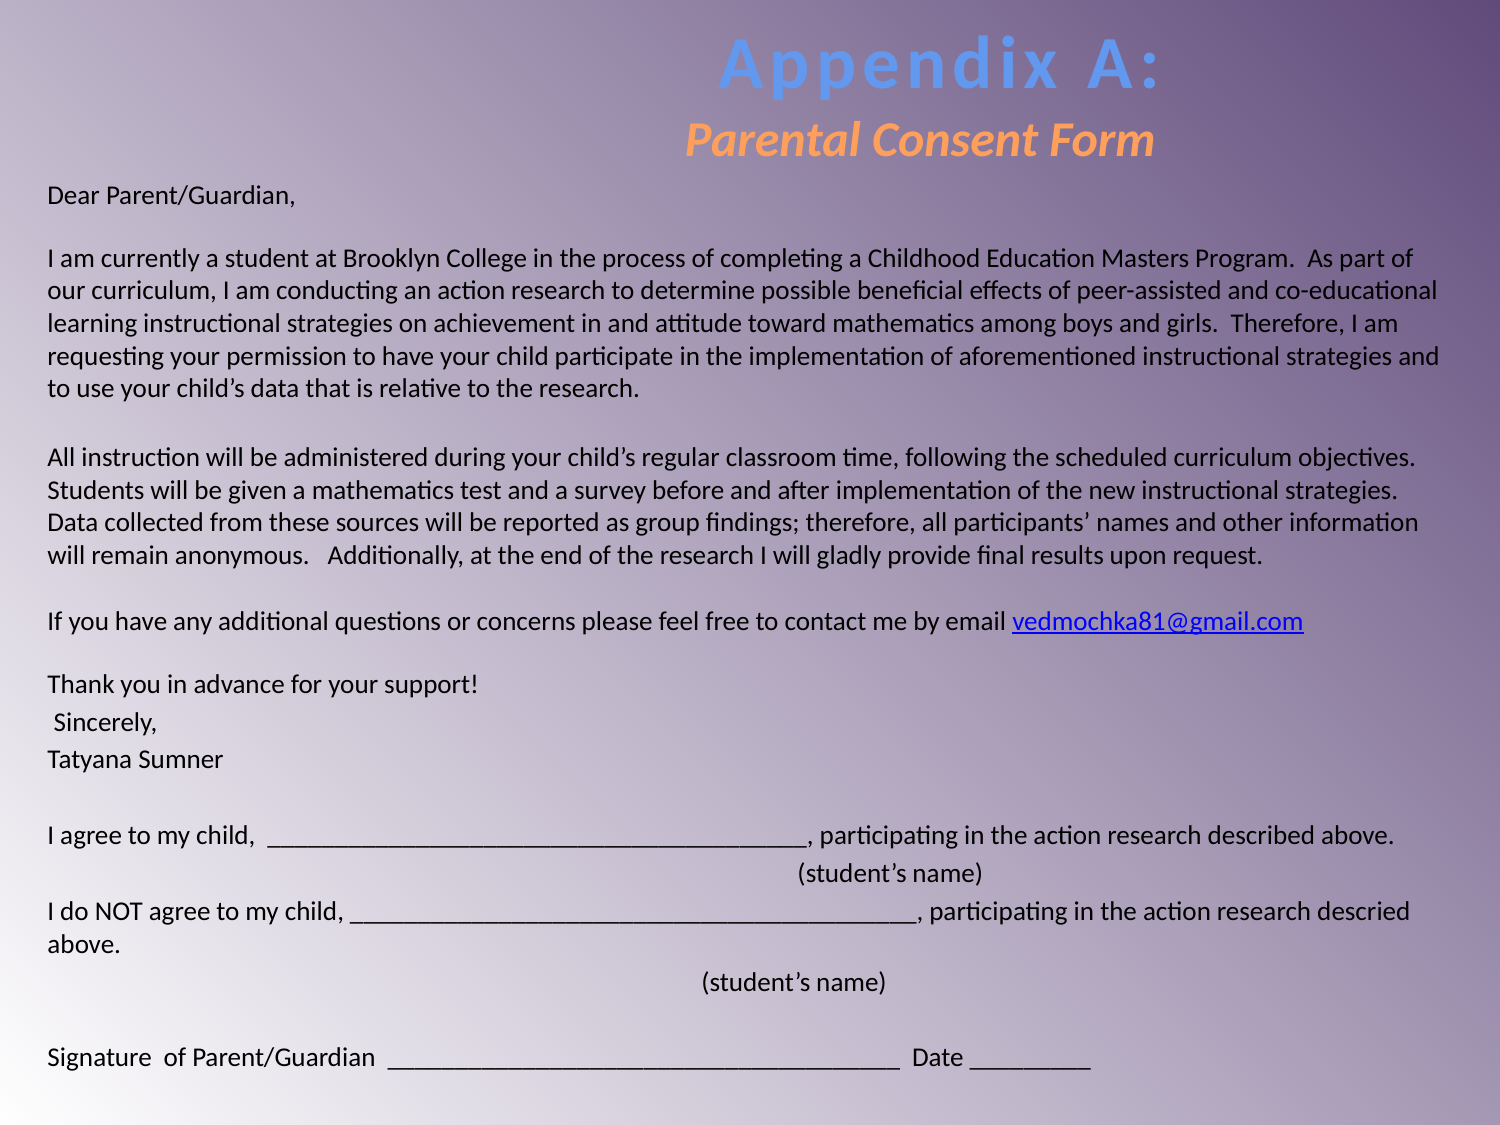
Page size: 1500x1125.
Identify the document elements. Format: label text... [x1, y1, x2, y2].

text_box Appendix A: [379, 2, 1500, 115]
list Dear Parent/Guardian, I am currently a student at Brooklyn College in the process of completing a Childhood Education Masters Program. As part of our curriculum, I am conducting an action research to determine possible beneficial effects of peer-assisted and co-educational learning instructional strategies on achievement in and attitude toward mathematics among boys and girls. Therefore, I am requesting your permission to have your child participate in the implementation of aforementioned instructional strategies and to use your child’s data that is relative to the research. All instruction will be administered during your child’s regular classroom time, following the scheduled curriculum objectives. Students will be given a mathematics test and a survey before and after implementation of the new instructional strategies. Data collected from these sources will be reported as group findings; therefore, all participants’ names and other information will remain anonymous. Additionally, at the end of the research I will gladly provide final results upon request. If you have any additional questions or concerns please feel free to contact me by email vedmochka81@gmail.com Thank you in advance for your support! Sincerely, Tatyana Sumner I agree to my child, ________________________________________, participating in the action research described above. (student’s name) I do NOT agree to my child, __________________________________________, participating in the action research descried above. (student’s name) Signature of Parent/Guardian ______________________________________ Date _________ [32, 170, 1465, 1125]
text_box Parental Consent Form [376, 97, 1465, 176]
